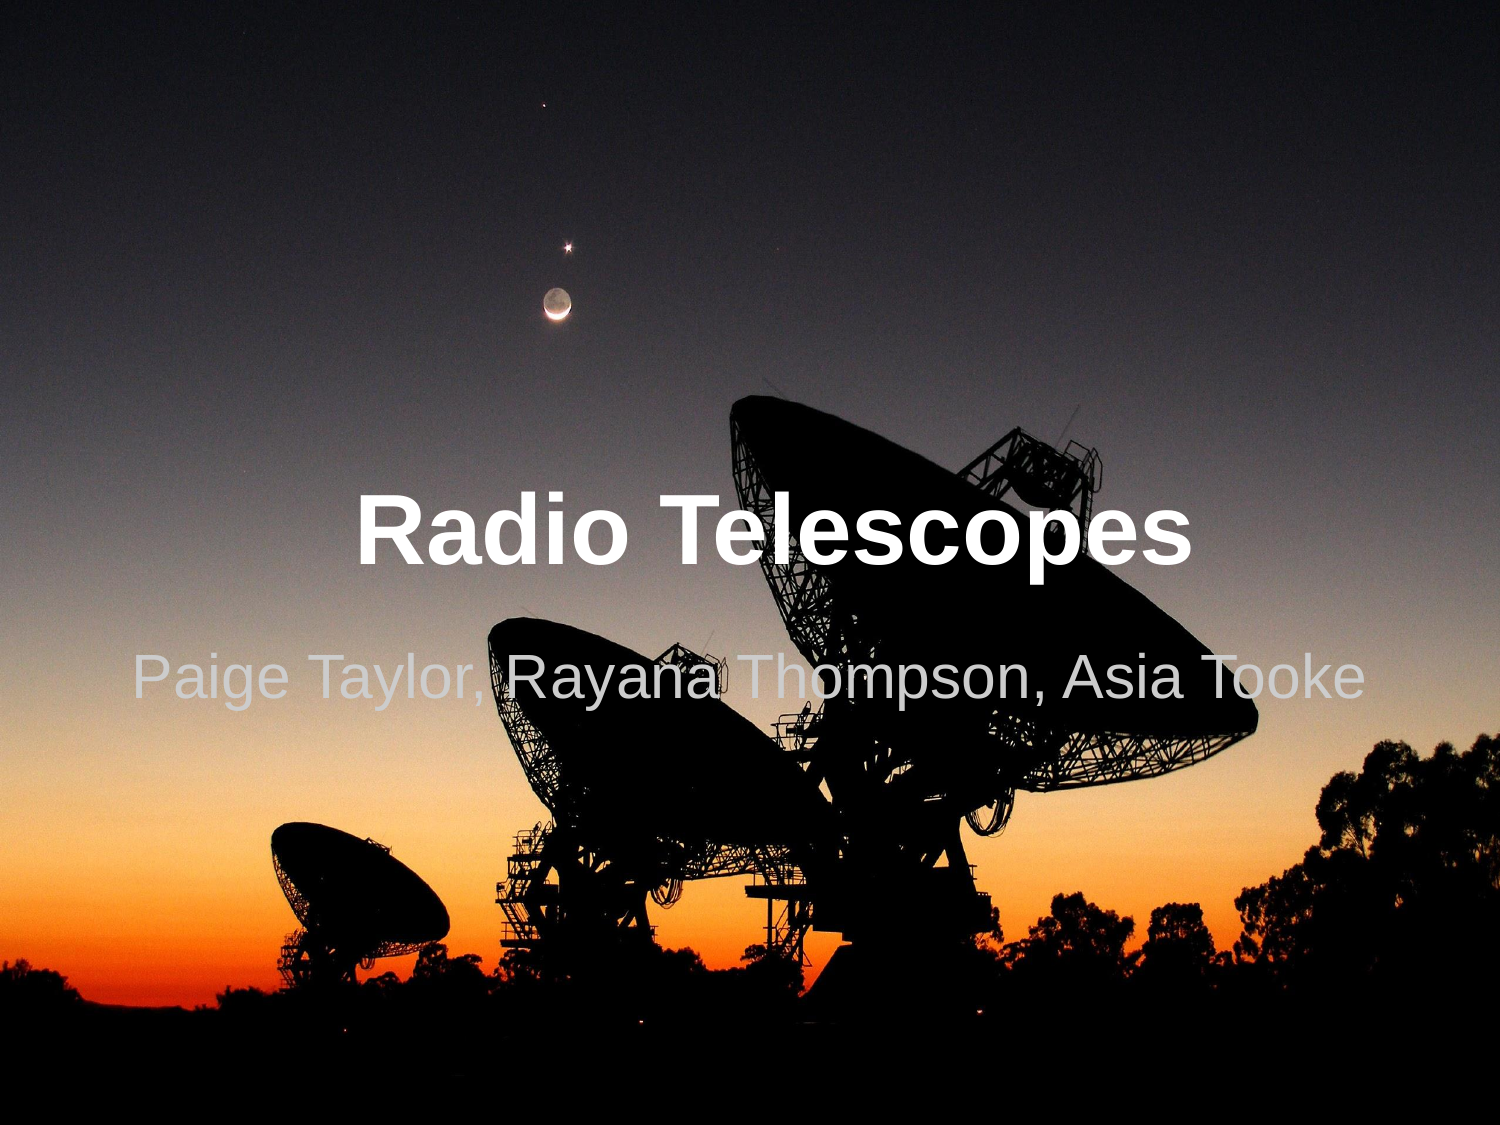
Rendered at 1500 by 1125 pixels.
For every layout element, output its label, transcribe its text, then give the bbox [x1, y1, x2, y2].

subtitle Paige Taylor, Rayana Thompson, Asia Tooke [112, 621, 1388, 793]
title Radio Telescopes [112, 346, 1388, 600]
picture [0, 0, 1500, 1125]
